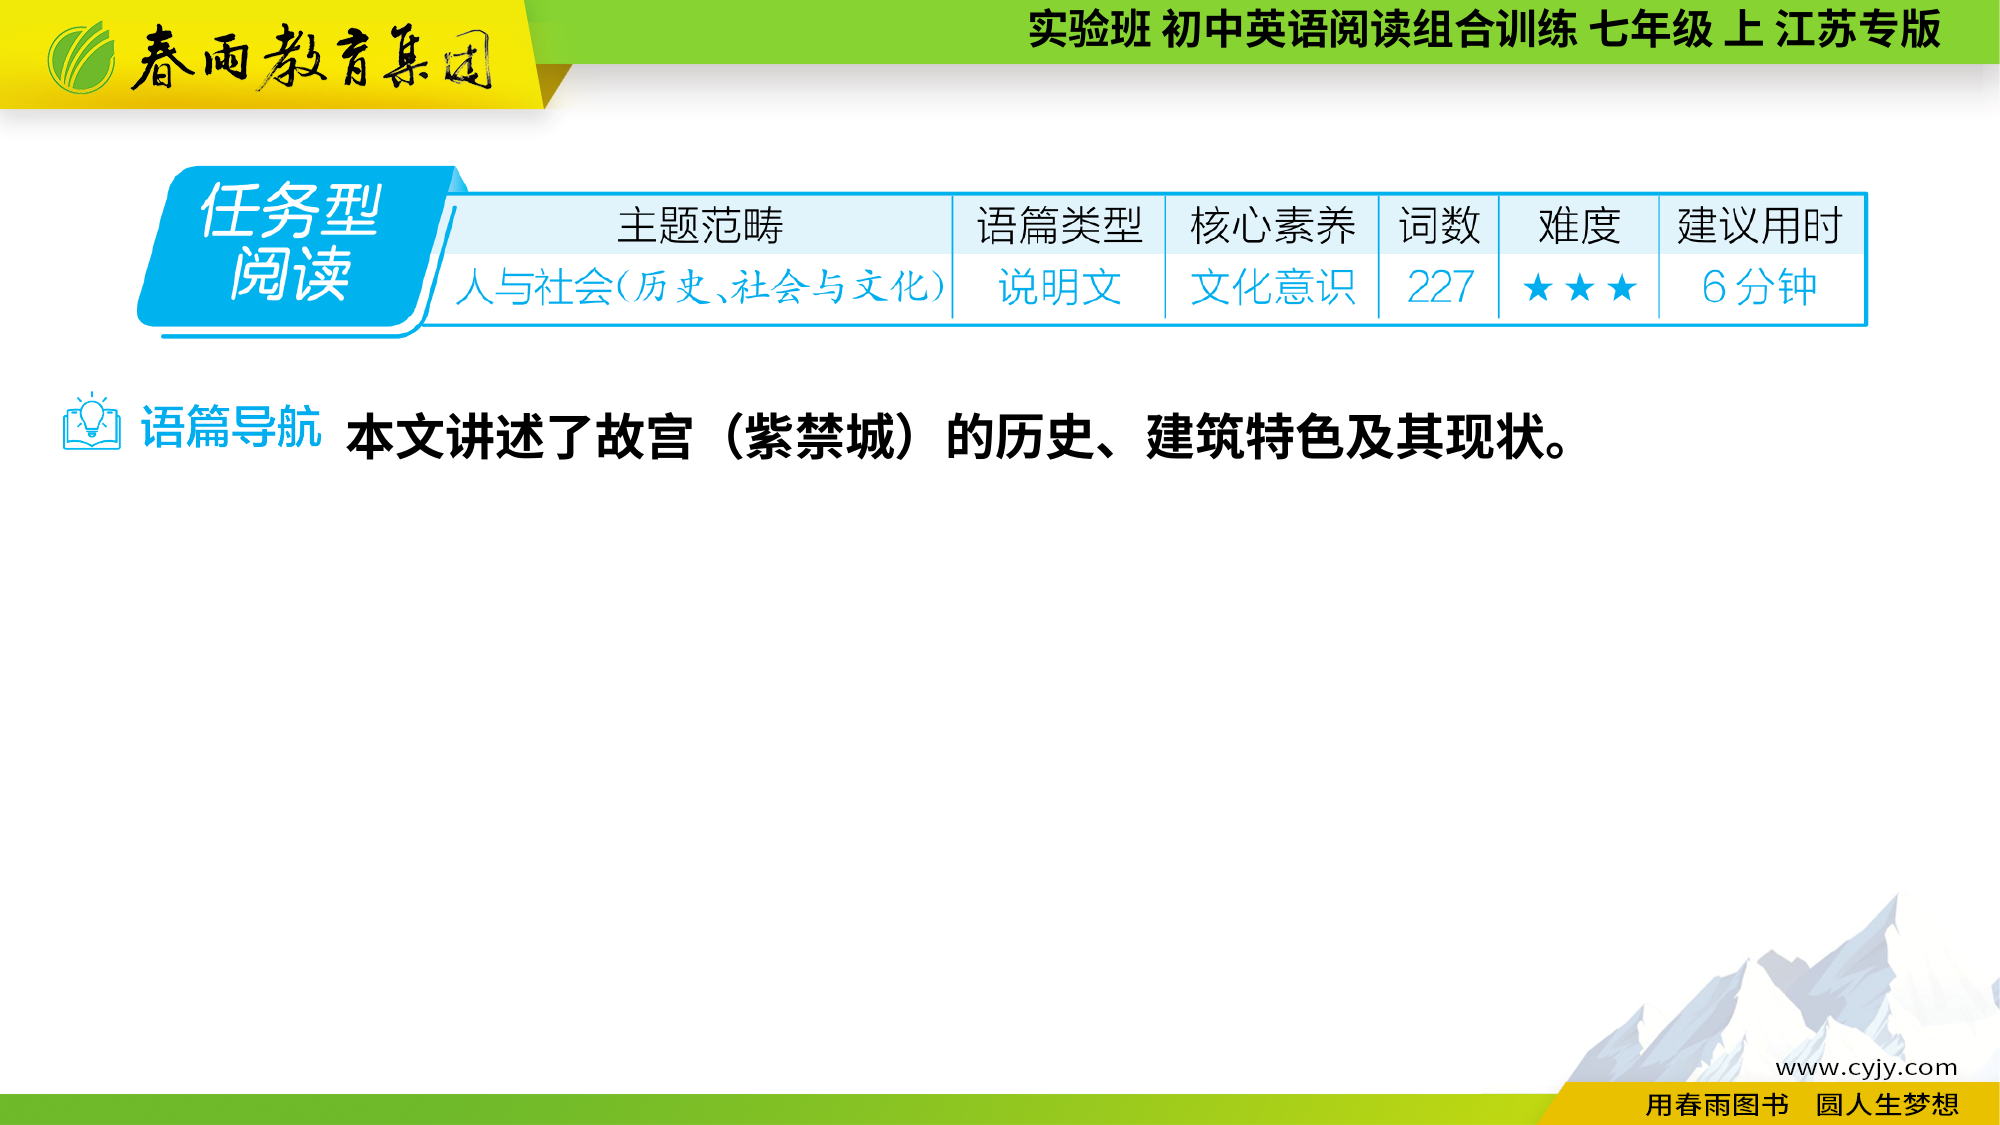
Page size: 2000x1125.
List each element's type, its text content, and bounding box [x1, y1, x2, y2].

picture [0, 0, 2000, 1125]
list 本文讲述了故宫（紫禁城）的历史、建筑特色及其现状。 [59, 367, 1944, 463]
